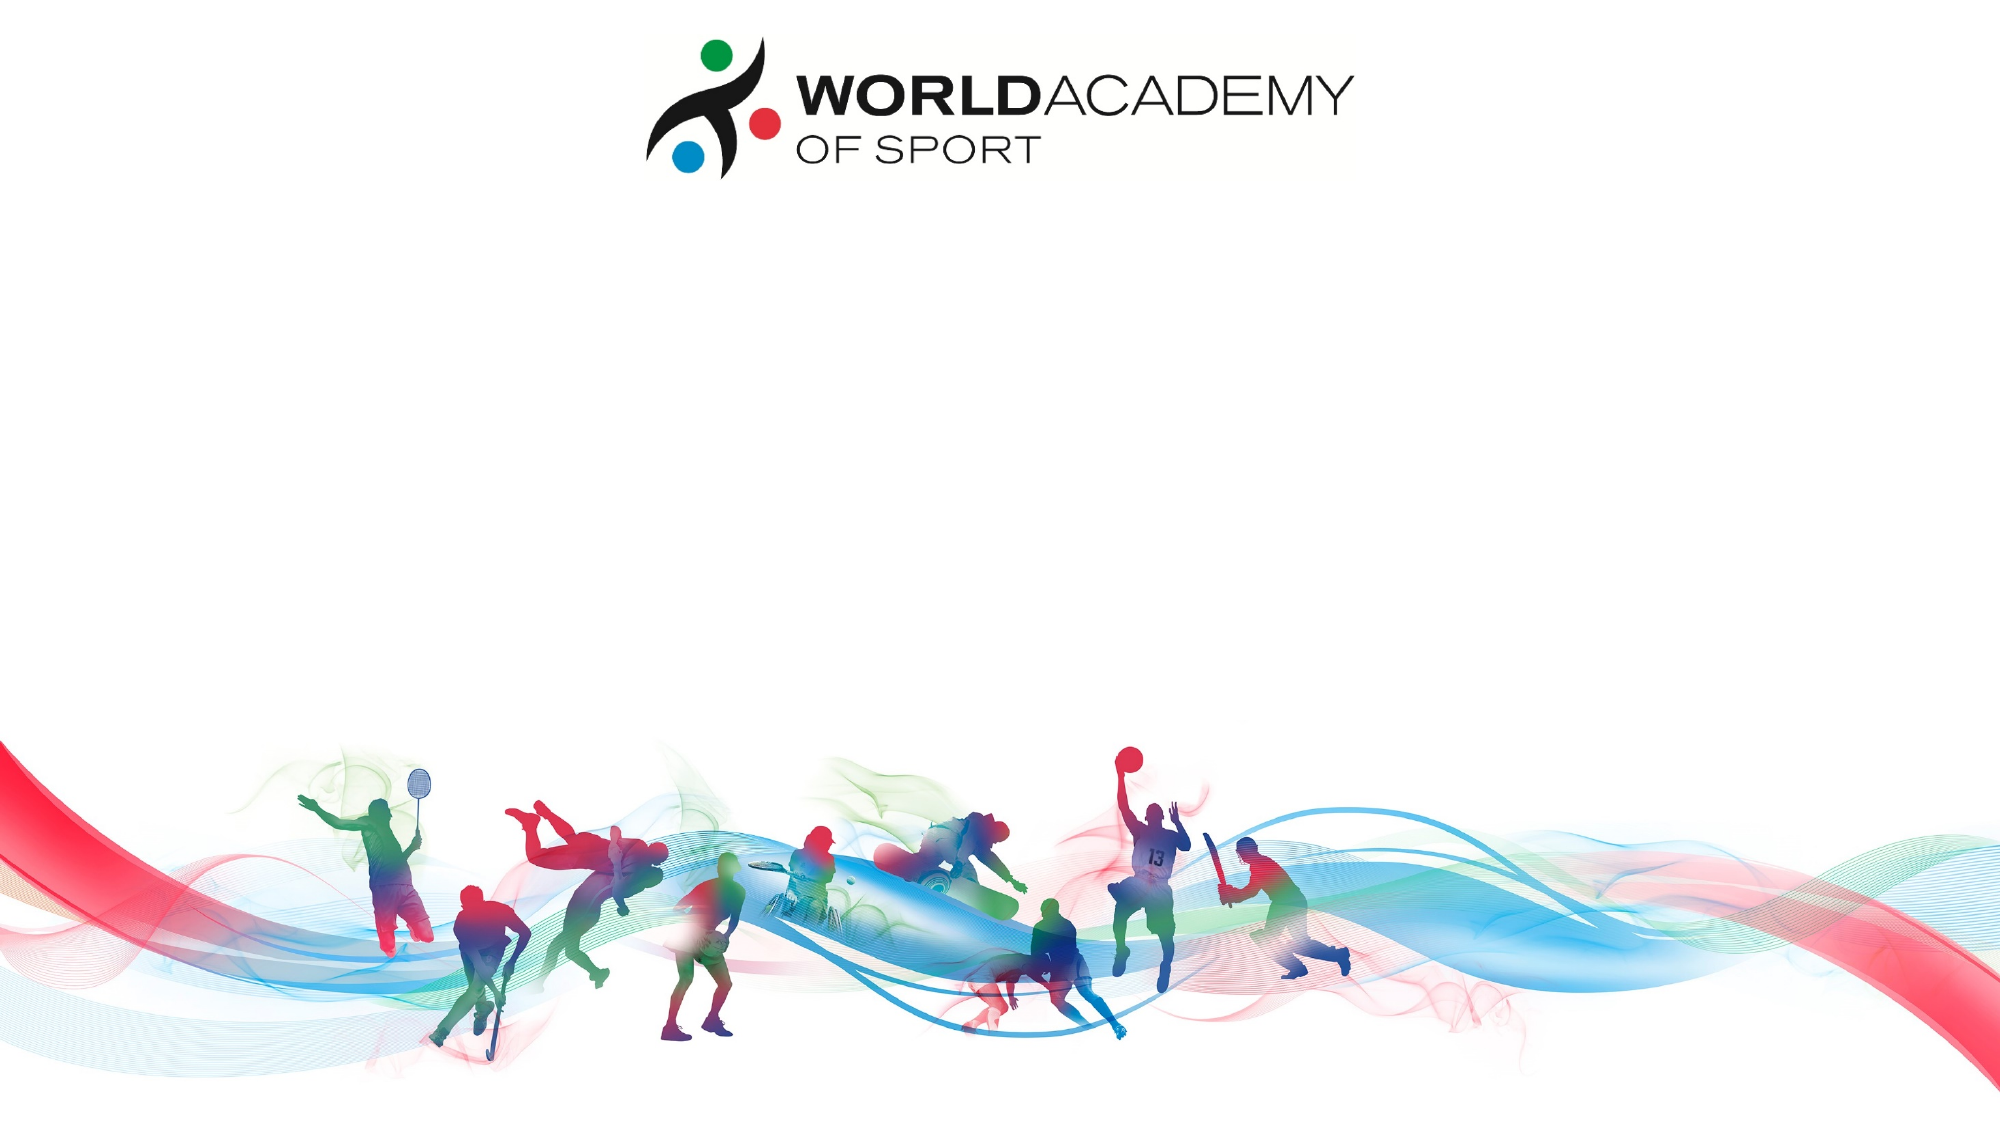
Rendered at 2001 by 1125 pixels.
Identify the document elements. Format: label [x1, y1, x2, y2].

picture [0, 720, 2000, 1125]
picture [644, 34, 1356, 181]
